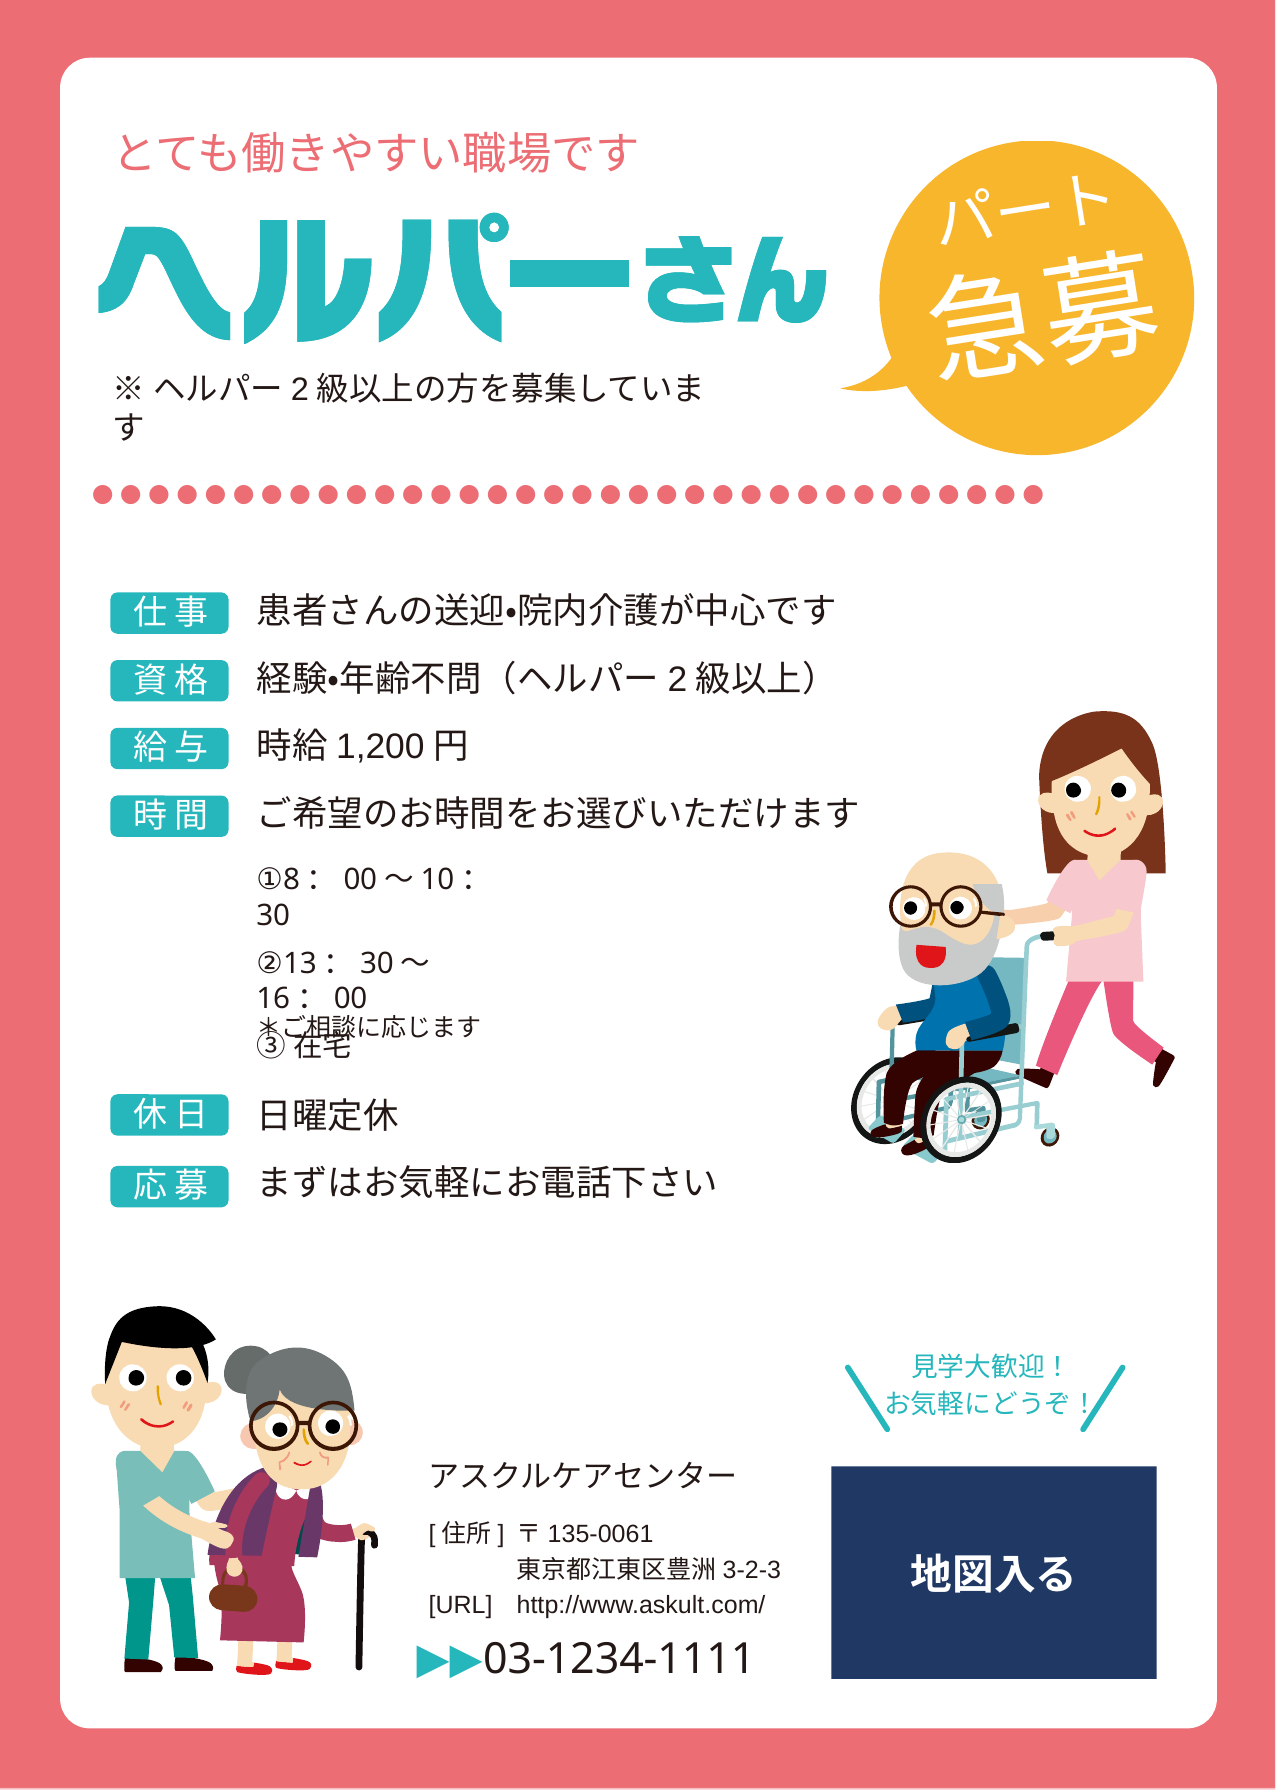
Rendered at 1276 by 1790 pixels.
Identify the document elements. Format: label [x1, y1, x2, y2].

text_box [110, 1084, 231, 1142]
picture [97, 212, 827, 344]
text_box [110, 786, 231, 843]
text_box [110, 583, 231, 640]
picture [850, 711, 1175, 1163]
picture [845, 1364, 1126, 1432]
picture [91, 1306, 378, 1675]
text_box [110, 718, 231, 775]
text_box [110, 1156, 231, 1213]
text_box [110, 650, 231, 708]
picture [839, 141, 1195, 456]
text_box [0, 0, 1276, 1790]
